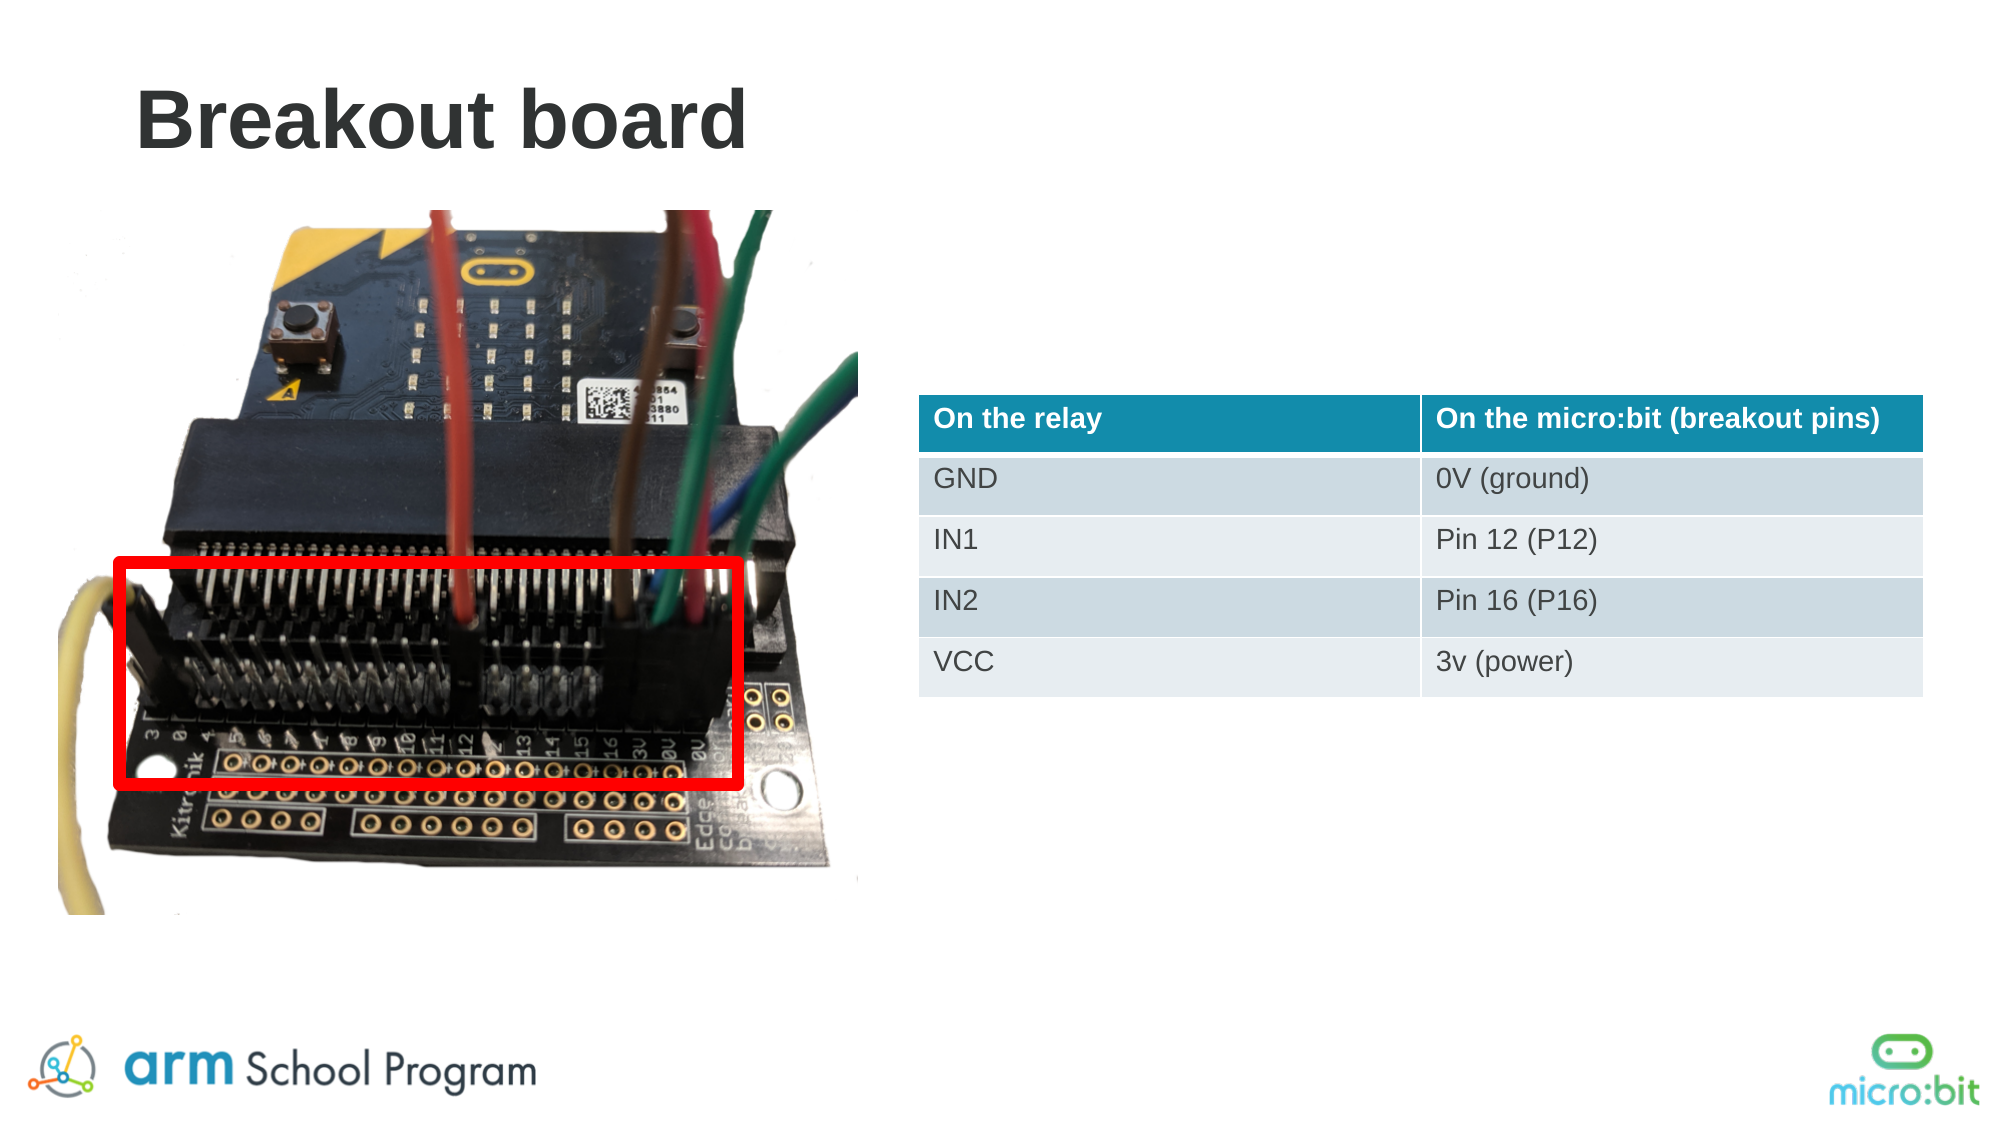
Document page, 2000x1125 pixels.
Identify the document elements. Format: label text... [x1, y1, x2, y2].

table_cell 0V (ground) [1422, 458, 1923, 515]
table_cell GND [919, 458, 1420, 515]
table_cell IN2 [919, 578, 1420, 637]
table_cell VCC [919, 638, 1420, 697]
picture [58, 209, 858, 915]
table_header On the relay [919, 395, 1420, 452]
table_cell IN1 [919, 517, 1420, 576]
table_cell 3v (power) [1422, 638, 1923, 697]
table_cell Pin 12 (P12) [1422, 517, 1923, 576]
table_cell Pin 16 (P16) [1422, 578, 1923, 637]
picture [1829, 1029, 1980, 1106]
picture [20, 1029, 545, 1107]
title Breakout board [135, 58, 1798, 151]
table_header On the micro:bit (breakout pins) [1422, 395, 1923, 452]
